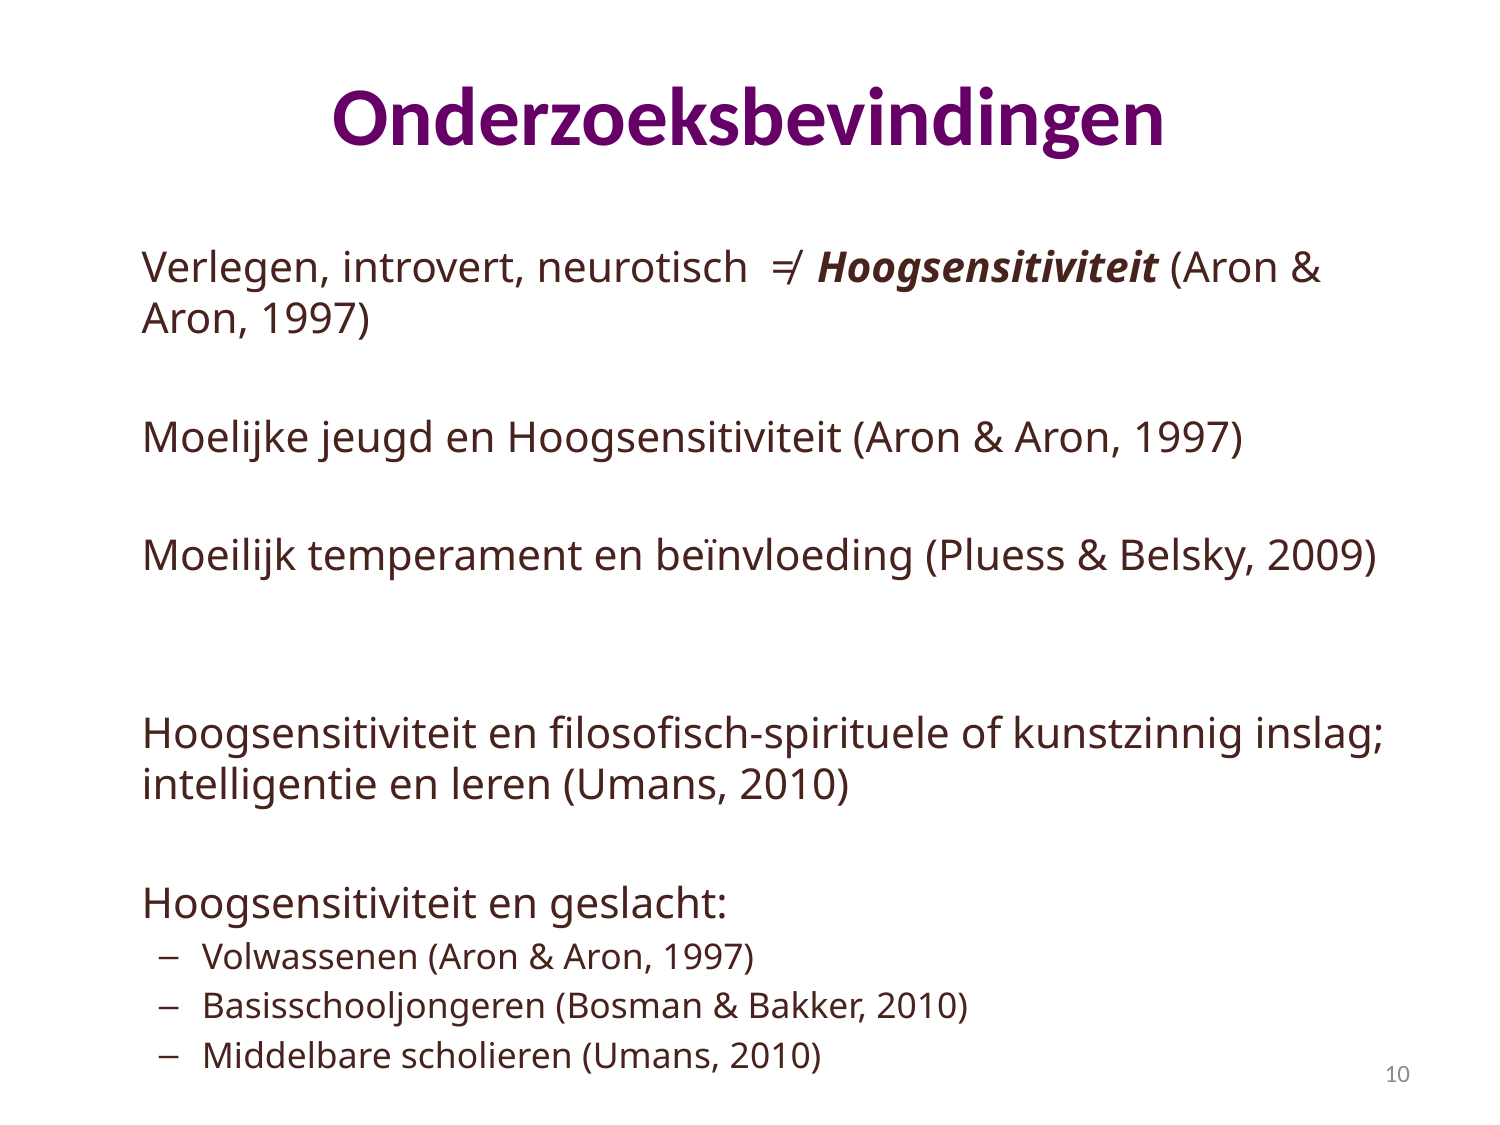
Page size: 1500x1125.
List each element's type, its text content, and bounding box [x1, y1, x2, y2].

title Onderzoeksbevindingen [45, 59, 1455, 164]
list Verlegen, introvert, neurotisch ≠ Hoogsensitiviteit (Aron & Aron, 1997) Moelijke jeugd en Hoogsensitiviteit (Aron & Aron, 1997) Moeilijk temperament en beïnvloeding (Pluess & Belsky, 2009) Hoogsensitiviteit en filosofisch-spirituele of kunstzinnig inslag; intelligentie en leren (Umans, 2010) Hoogsensitiviteit en geslacht: Volwassenen (Aron & Aron, 1997) Basisschooljongeren (Bosman & Bakker, 2010) Middelbare scholieren (Umans, 2010) [75, 232, 1425, 1092]
slide_number 10 [1074, 1042, 1425, 1103]
